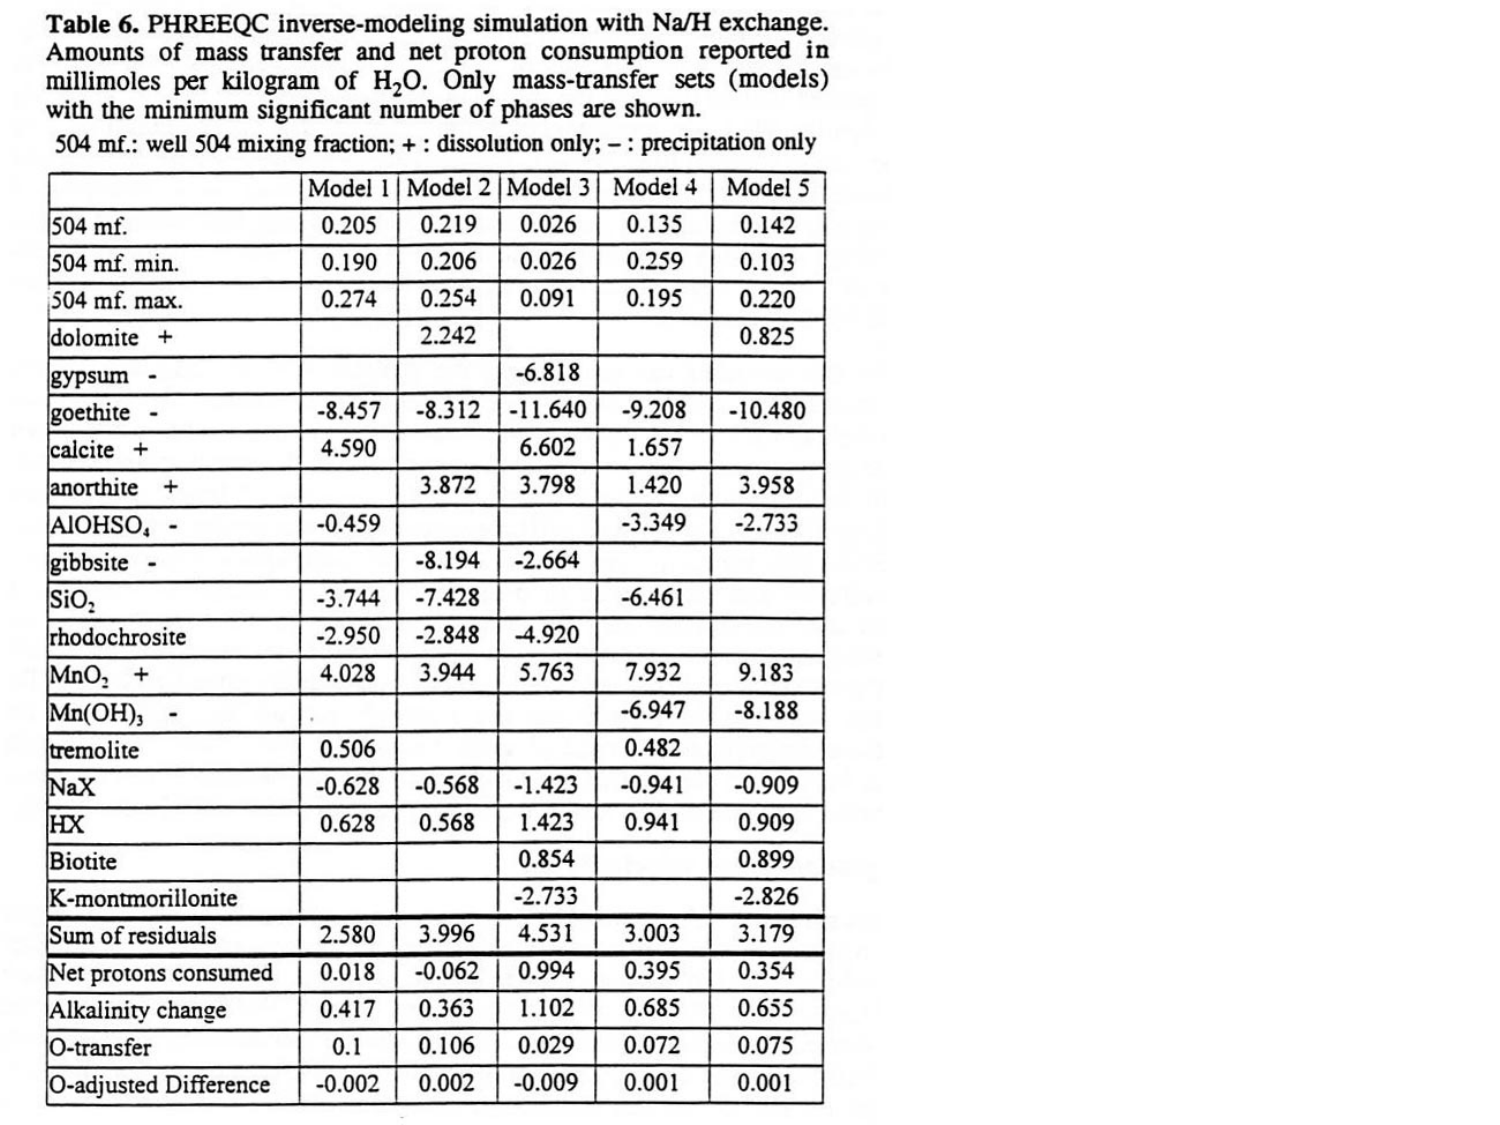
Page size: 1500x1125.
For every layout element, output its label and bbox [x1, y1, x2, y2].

picture [0, 0, 892, 1125]
